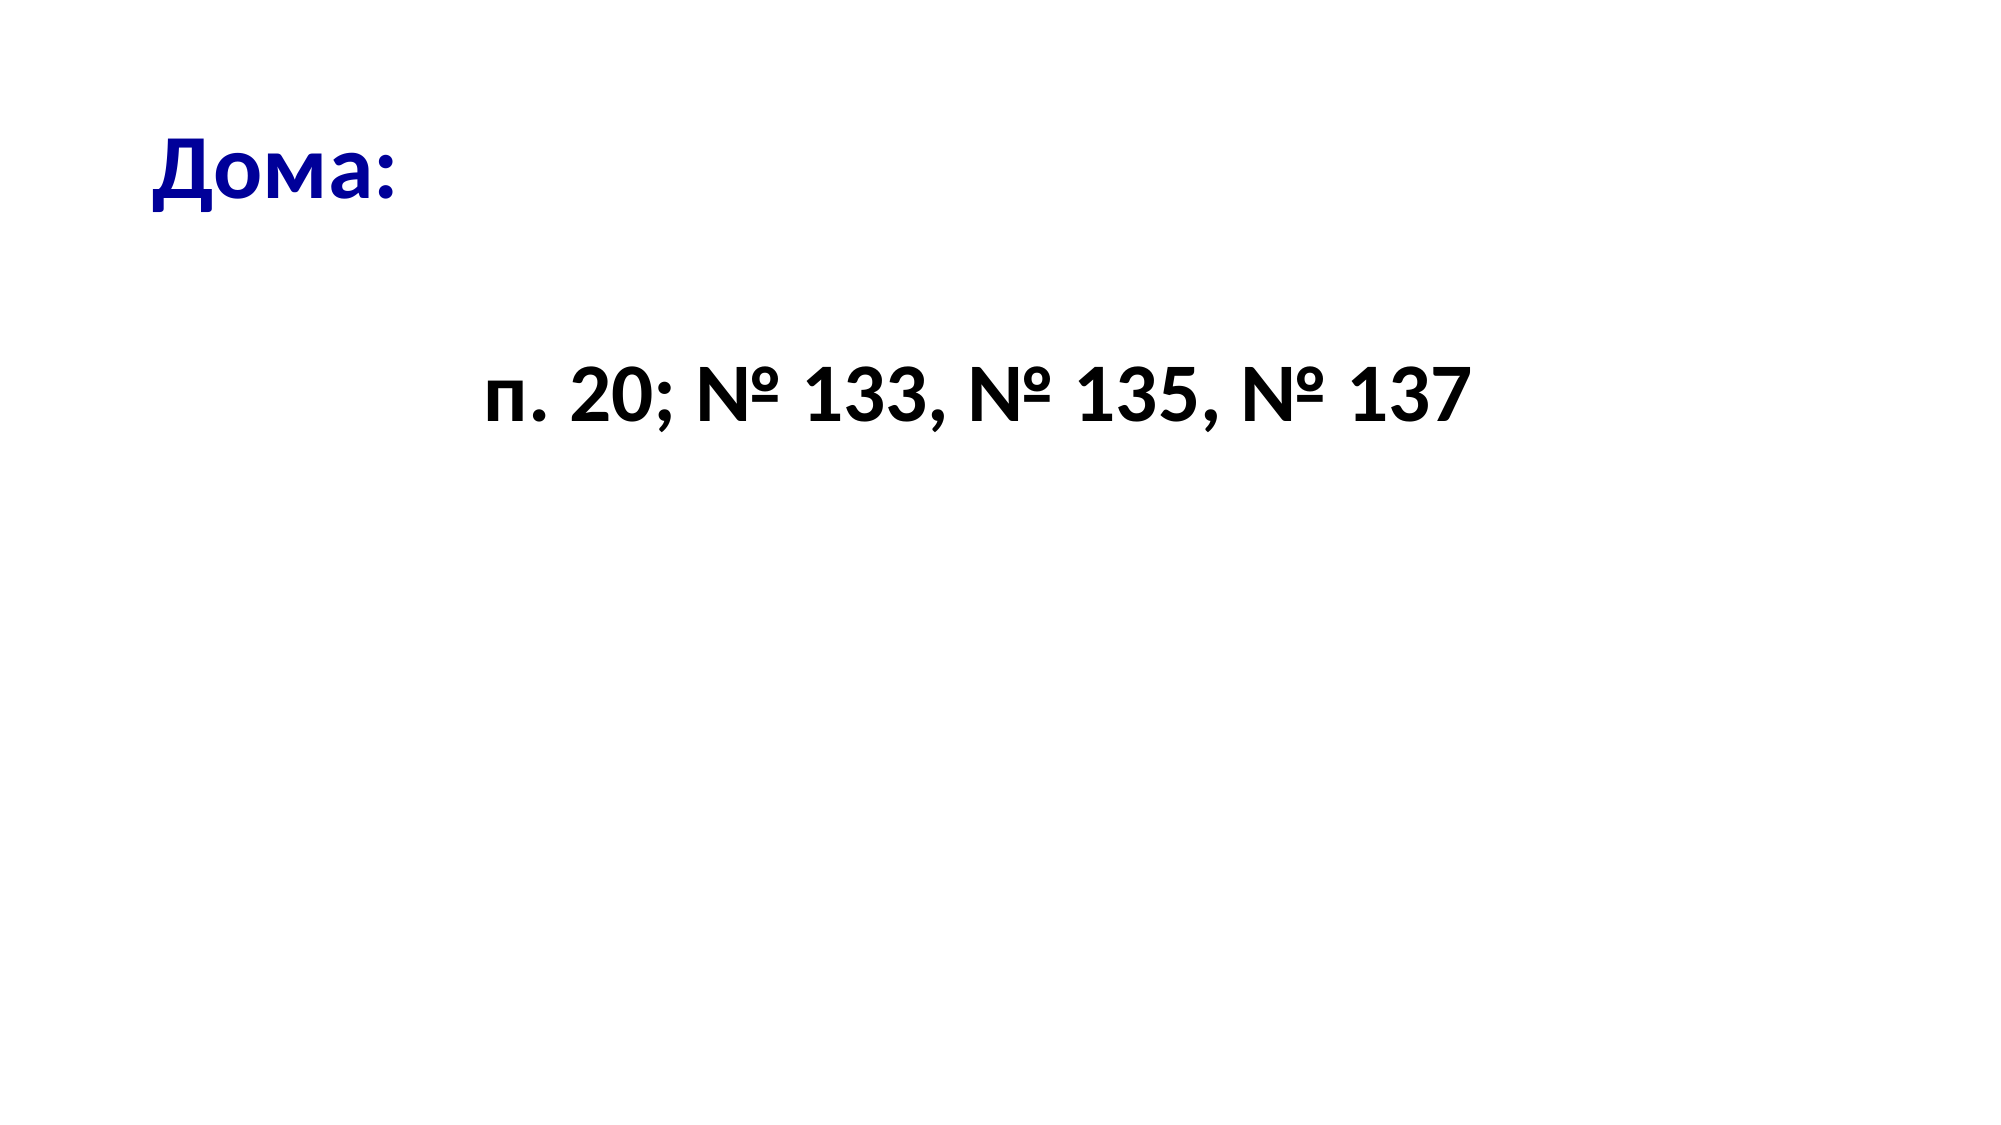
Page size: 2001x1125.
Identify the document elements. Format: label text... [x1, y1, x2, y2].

title Дома: [137, 59, 1863, 278]
list п. 20; № 133, № 135, № 137 [125, 342, 1851, 517]
